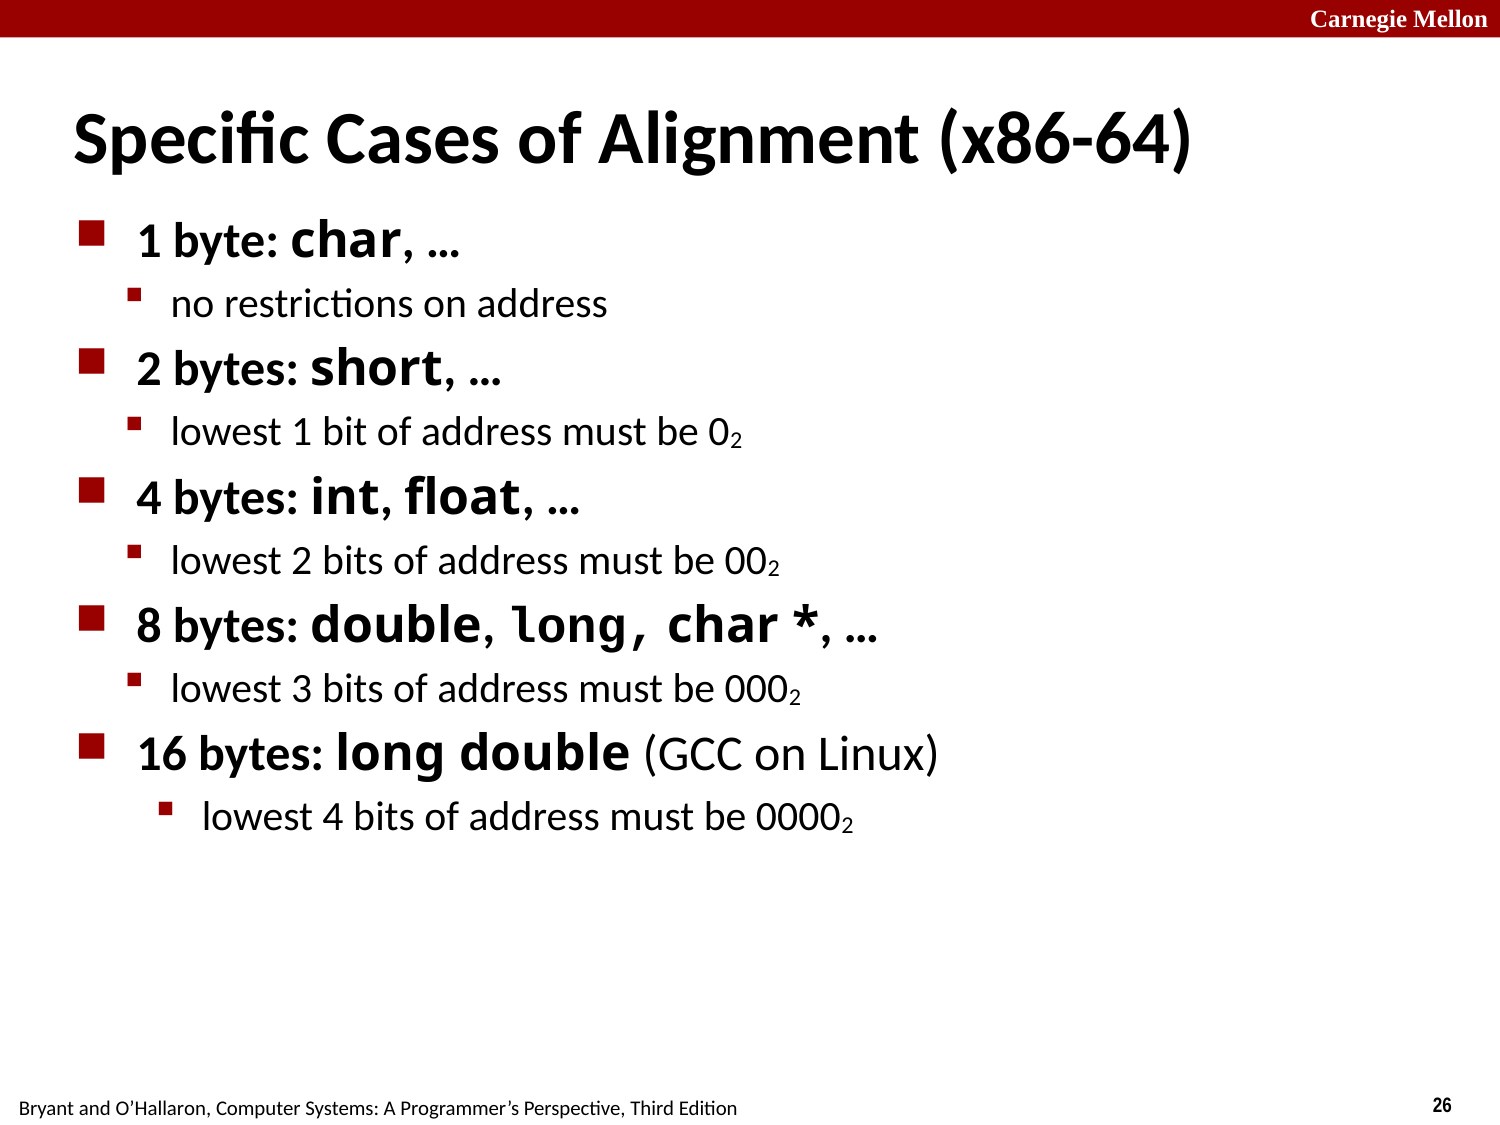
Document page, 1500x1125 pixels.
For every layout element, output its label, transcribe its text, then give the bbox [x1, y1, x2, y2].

title Specific Cases of Alignment (x86-64) [58, 71, 1305, 197]
list 1 byte: char, … no restrictions on address 2 bytes: short, … lowest 1 bit of address must be 02 4 bytes: int, float, … lowest 2 bits of address must be 002 8 bytes: double, long, char *, … lowest 3 bits of address must be 0002 16 bytes: long double (GCC on Linux) lowest 4 bits of address must be 00002 [64, 199, 1361, 1016]
